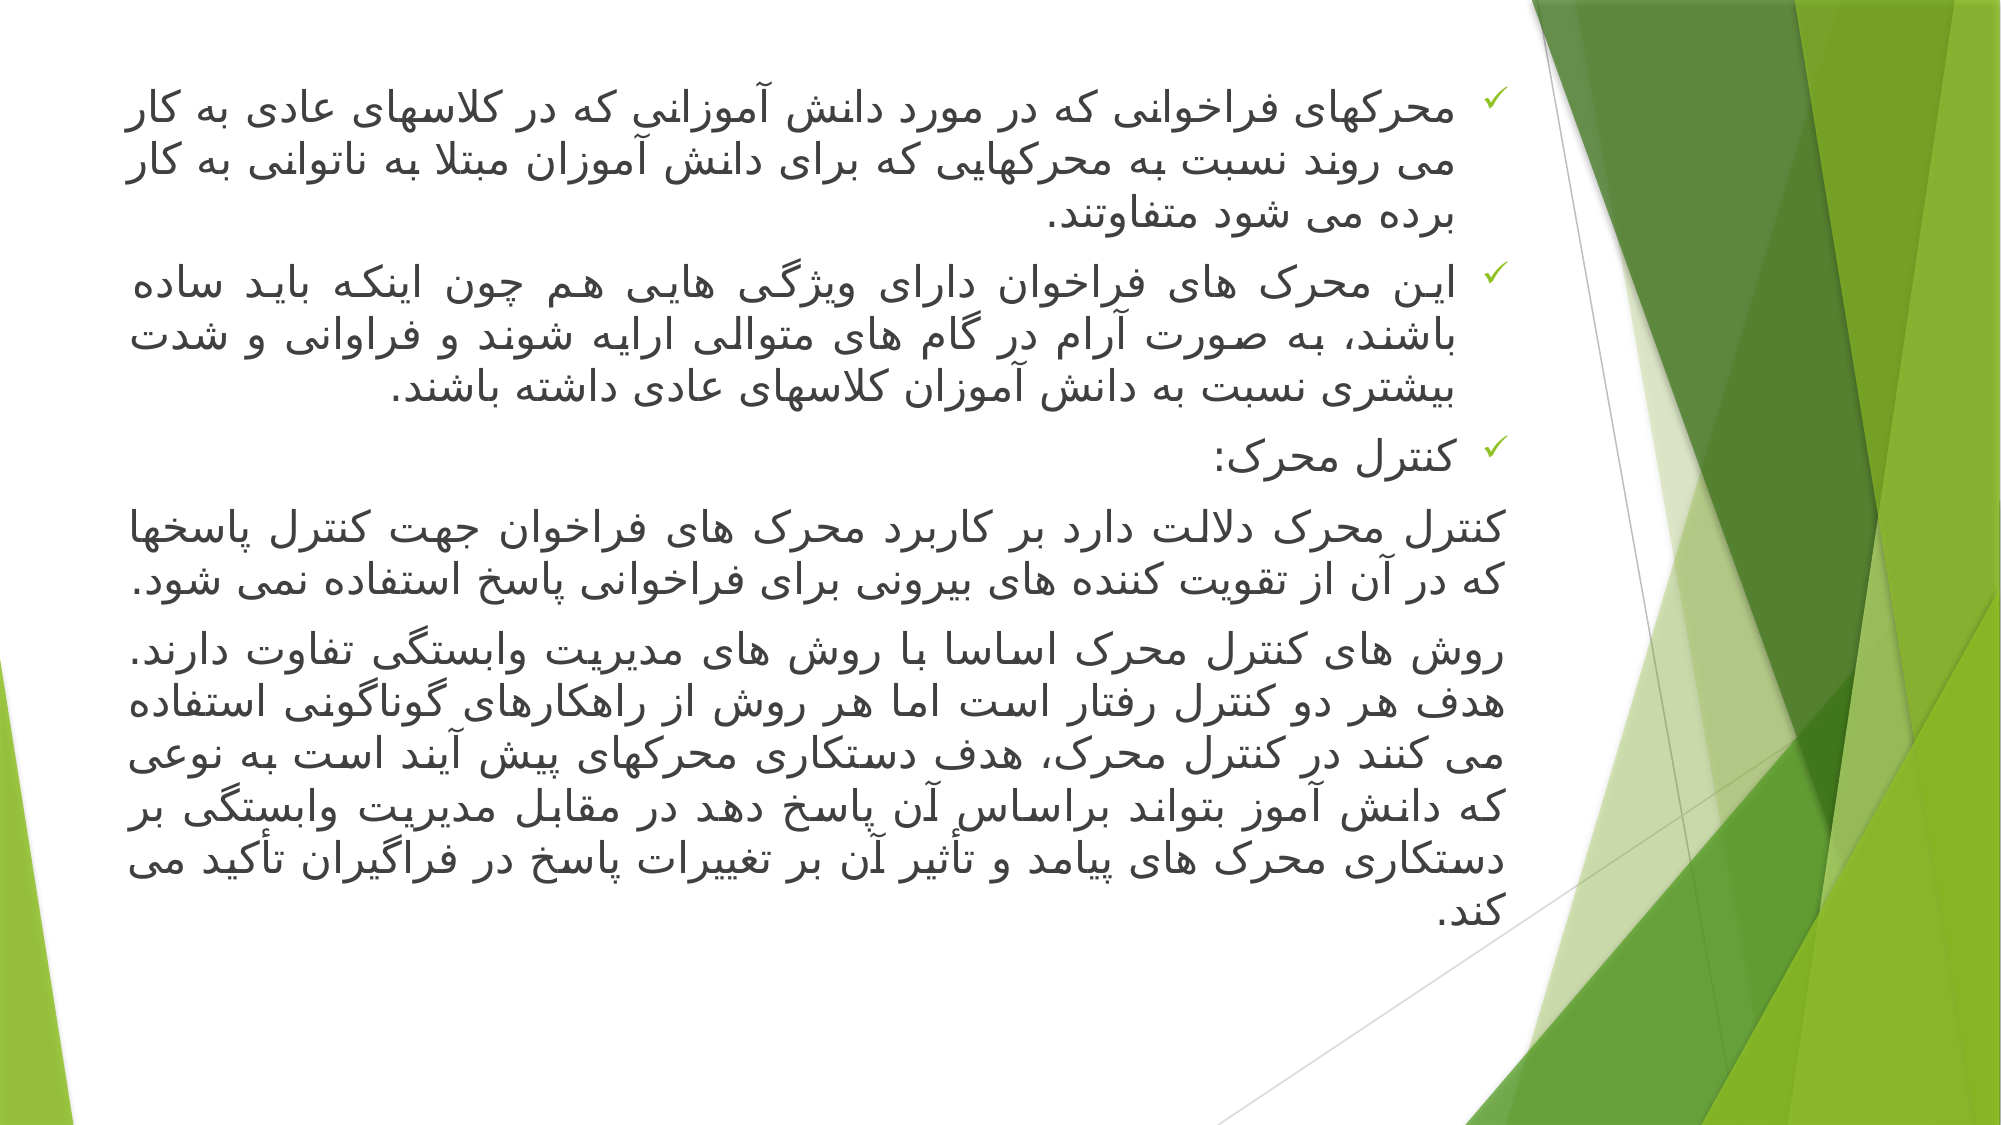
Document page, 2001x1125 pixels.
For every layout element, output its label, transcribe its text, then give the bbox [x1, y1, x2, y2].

list محرکهای فراخوانی که در مورد دانش آموزانی که در کلاسهای عادی به کار می روند نسبت به محرکهایی که برای دانش آموزان مبتلا به ناتوانی به کار برده می شود متفاوتند. این محرک های فراخوان دارای ویژگی هایی هم چون اینکه باید ساده باشند، به صورت آرام در گام های متوالی ارایه شوند و فراوانی و شدت بیشتری نسبت به دانش آموزان کلاسهای عادی داشته باشند. کنترل محرک: کنترل محرک دلالت دارد بر کاربرد محرک های فراخوان جهت کنترل پاسخها که در آن از تقویت کننده های بیرونی برای فراخوانی پاسخ استفاده نمی شود. روش های کنترل محرک اساسا با روش های مدیریت وابستگی تفاوت دارند. هدف هر دو کنترل رفتار است اما هر روش از راهکارهای گوناگونی استفاده می کنند در کنترل محرک، هدف دستکاری محرکهای پیش آیند است به نوعی که دانش آموز بتواند براساس آن پاسخ دهد در مقابل مدیریت وابستگی بر دستکاری محرک های پیامد و تأثیر آن بر تغییرات پاسخ در فراگیران تأکید می کند. [111, 71, 1522, 991]
